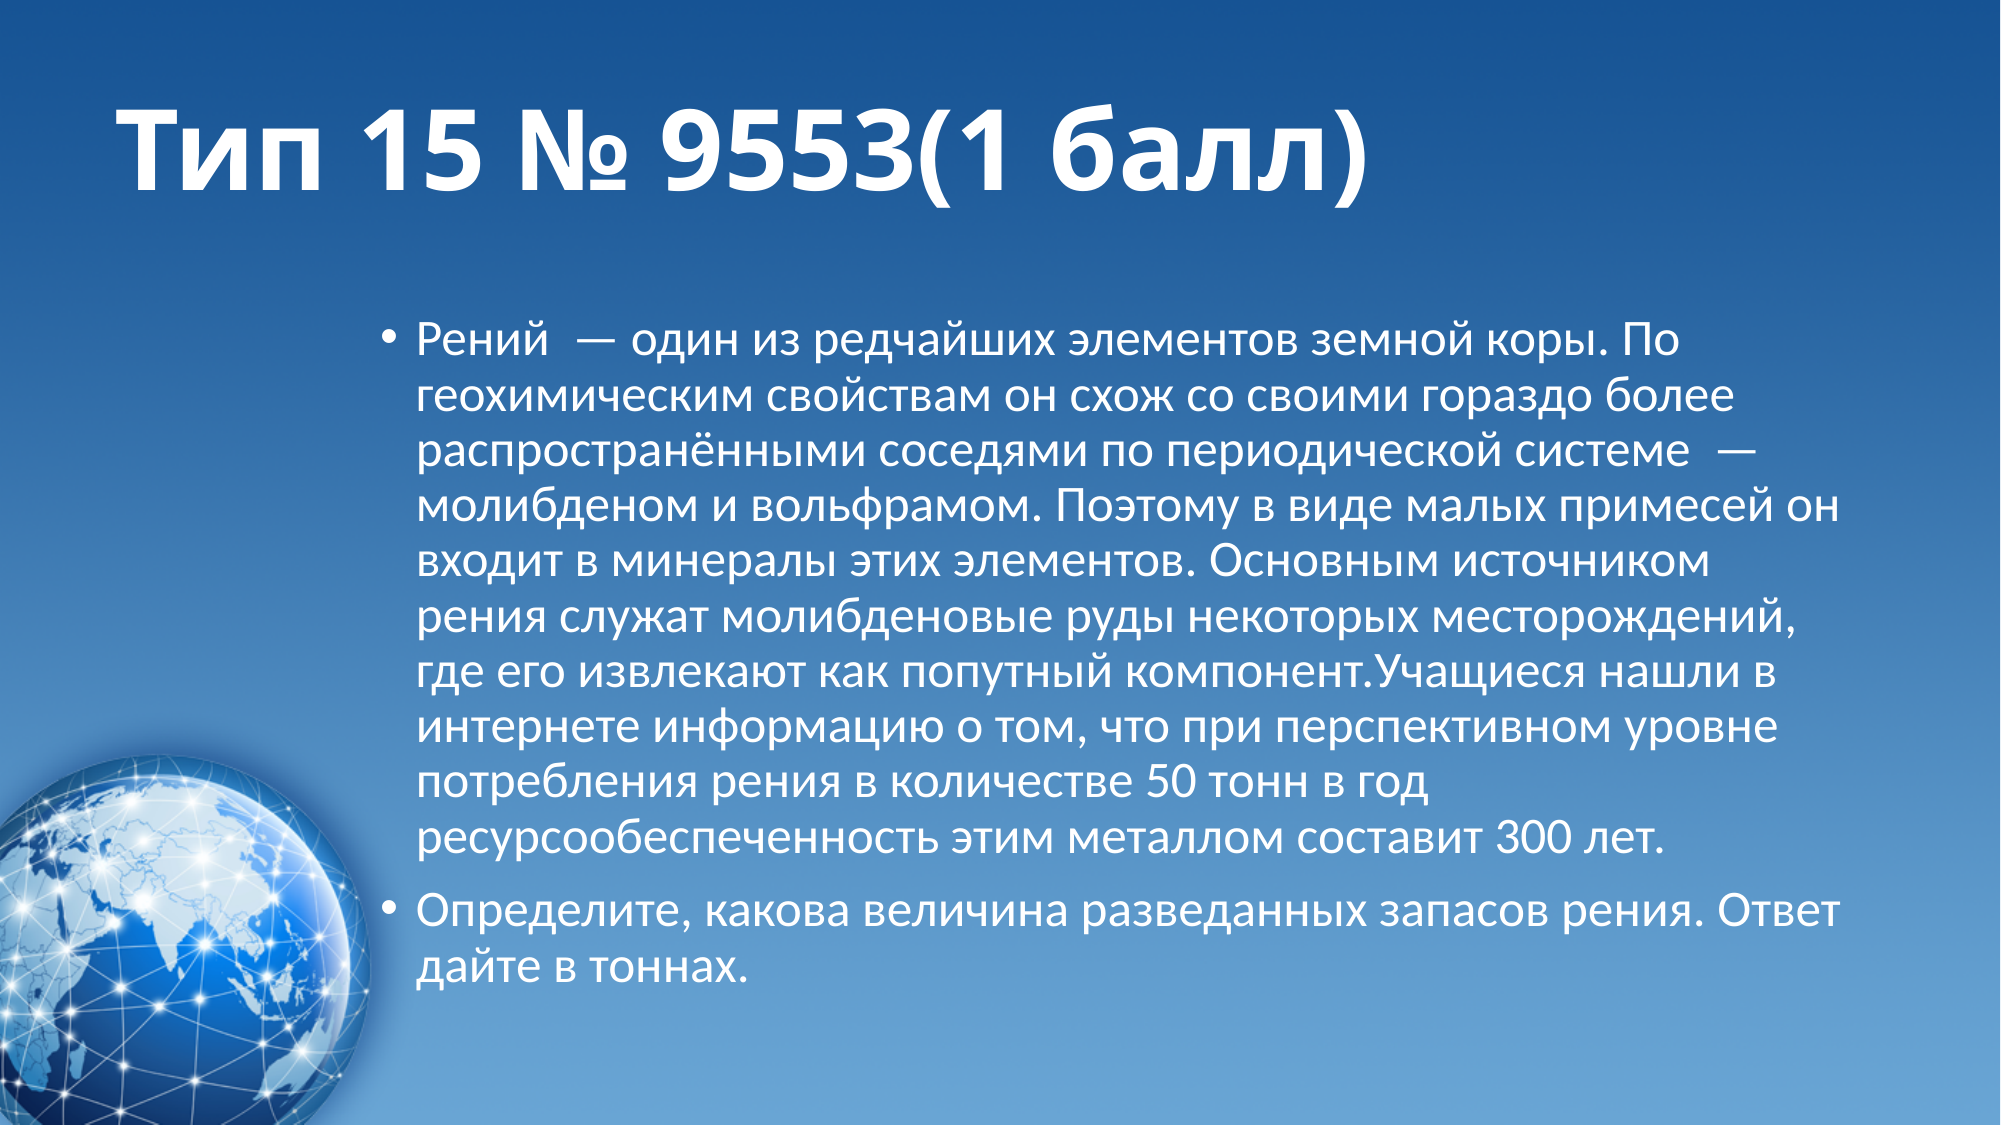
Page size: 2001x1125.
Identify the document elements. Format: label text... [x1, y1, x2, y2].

title Тип 15 № 9553(1 балл) [99, 45, 1863, 264]
list Рений — один из редчайших элементов земной коры. По геохимическим свойствам он схож со своими гораздо более распространёнными соседями по периодической системе — молибденом и вольфрамом. Поэтому в виде малых примесей он входит в минералы этих элементов. Основным источником рения служат молибденовые руды некоторых месторождений, где его извлекают как попутный компонент.Учащиеся нашли в интернете информацию о том, что при перспективном уровне потребления рения в количестве 50 тонн в год ресурсообеспеченность этим металлом составит 300 лет. Определите, какова величина разведанных запасов рения. Ответ дайте в тоннах. [365, 304, 1863, 1014]
picture [0, 0, 2001, 1125]
